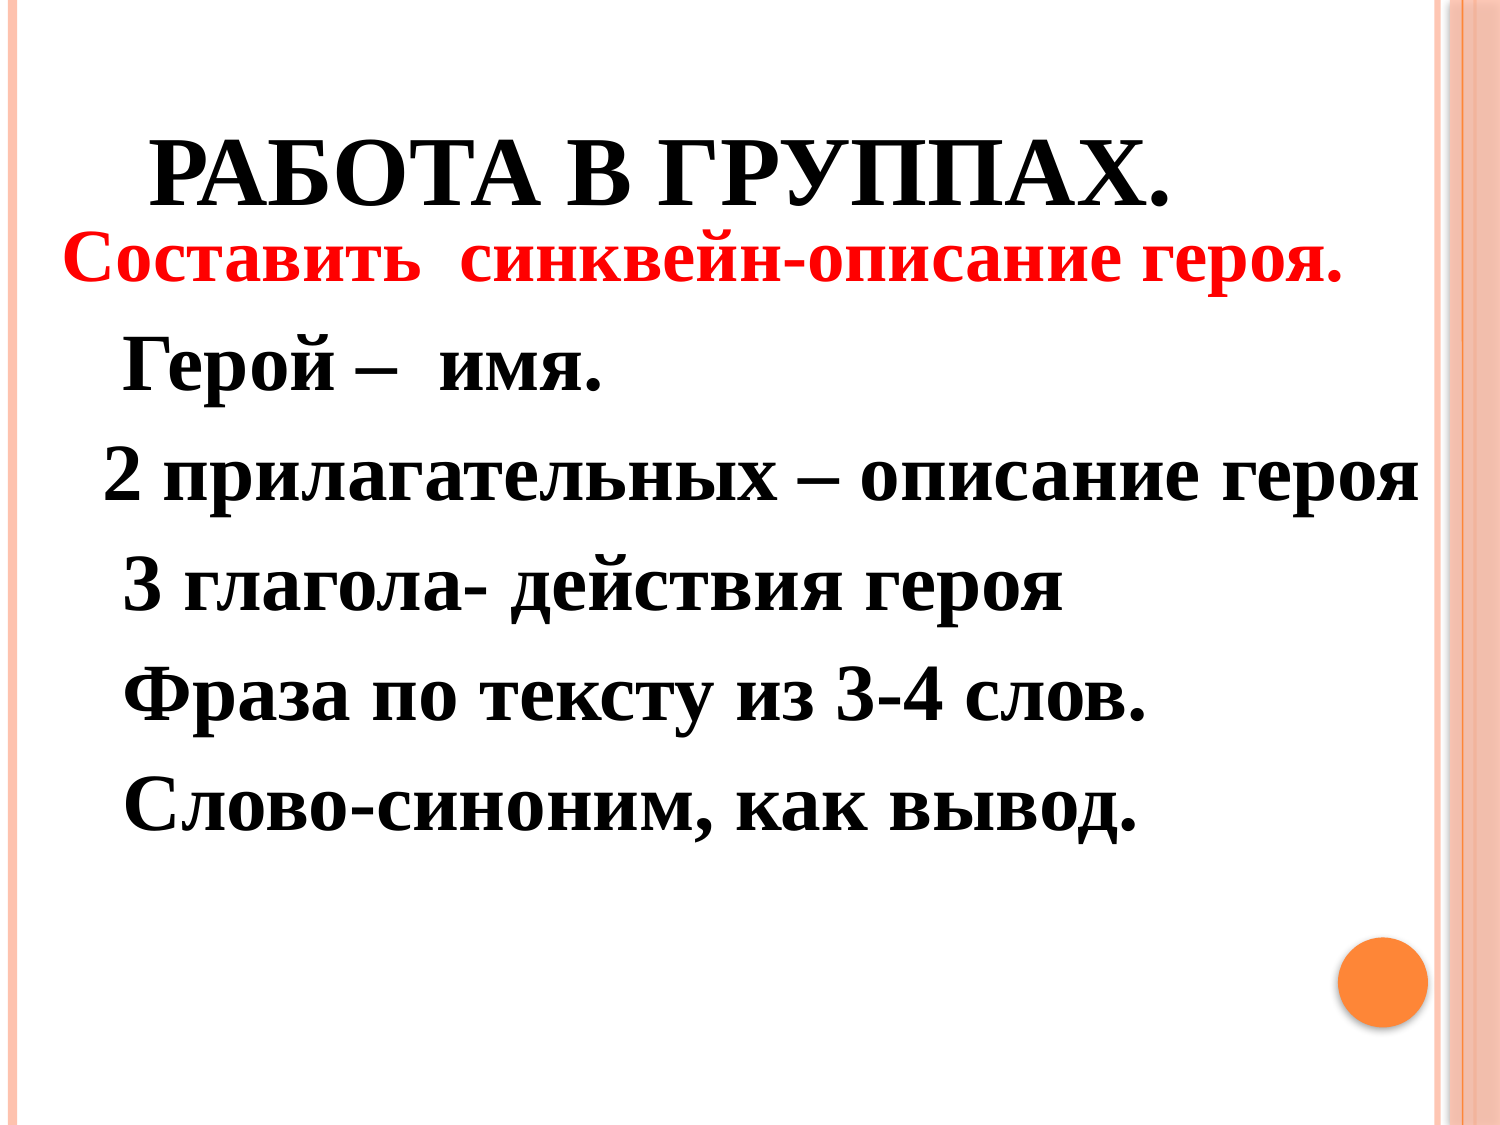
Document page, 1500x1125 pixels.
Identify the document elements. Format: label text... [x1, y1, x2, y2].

title Работа в группах. [75, 45, 1300, 233]
list Составить синквейн-описание героя. Герой – имя. 2 прилагательных – описание героя 3 глагола- действия героя Фраза по тексту из 3-4 слов. Слово-синоним, как вывод. [46, 199, 1454, 1062]
